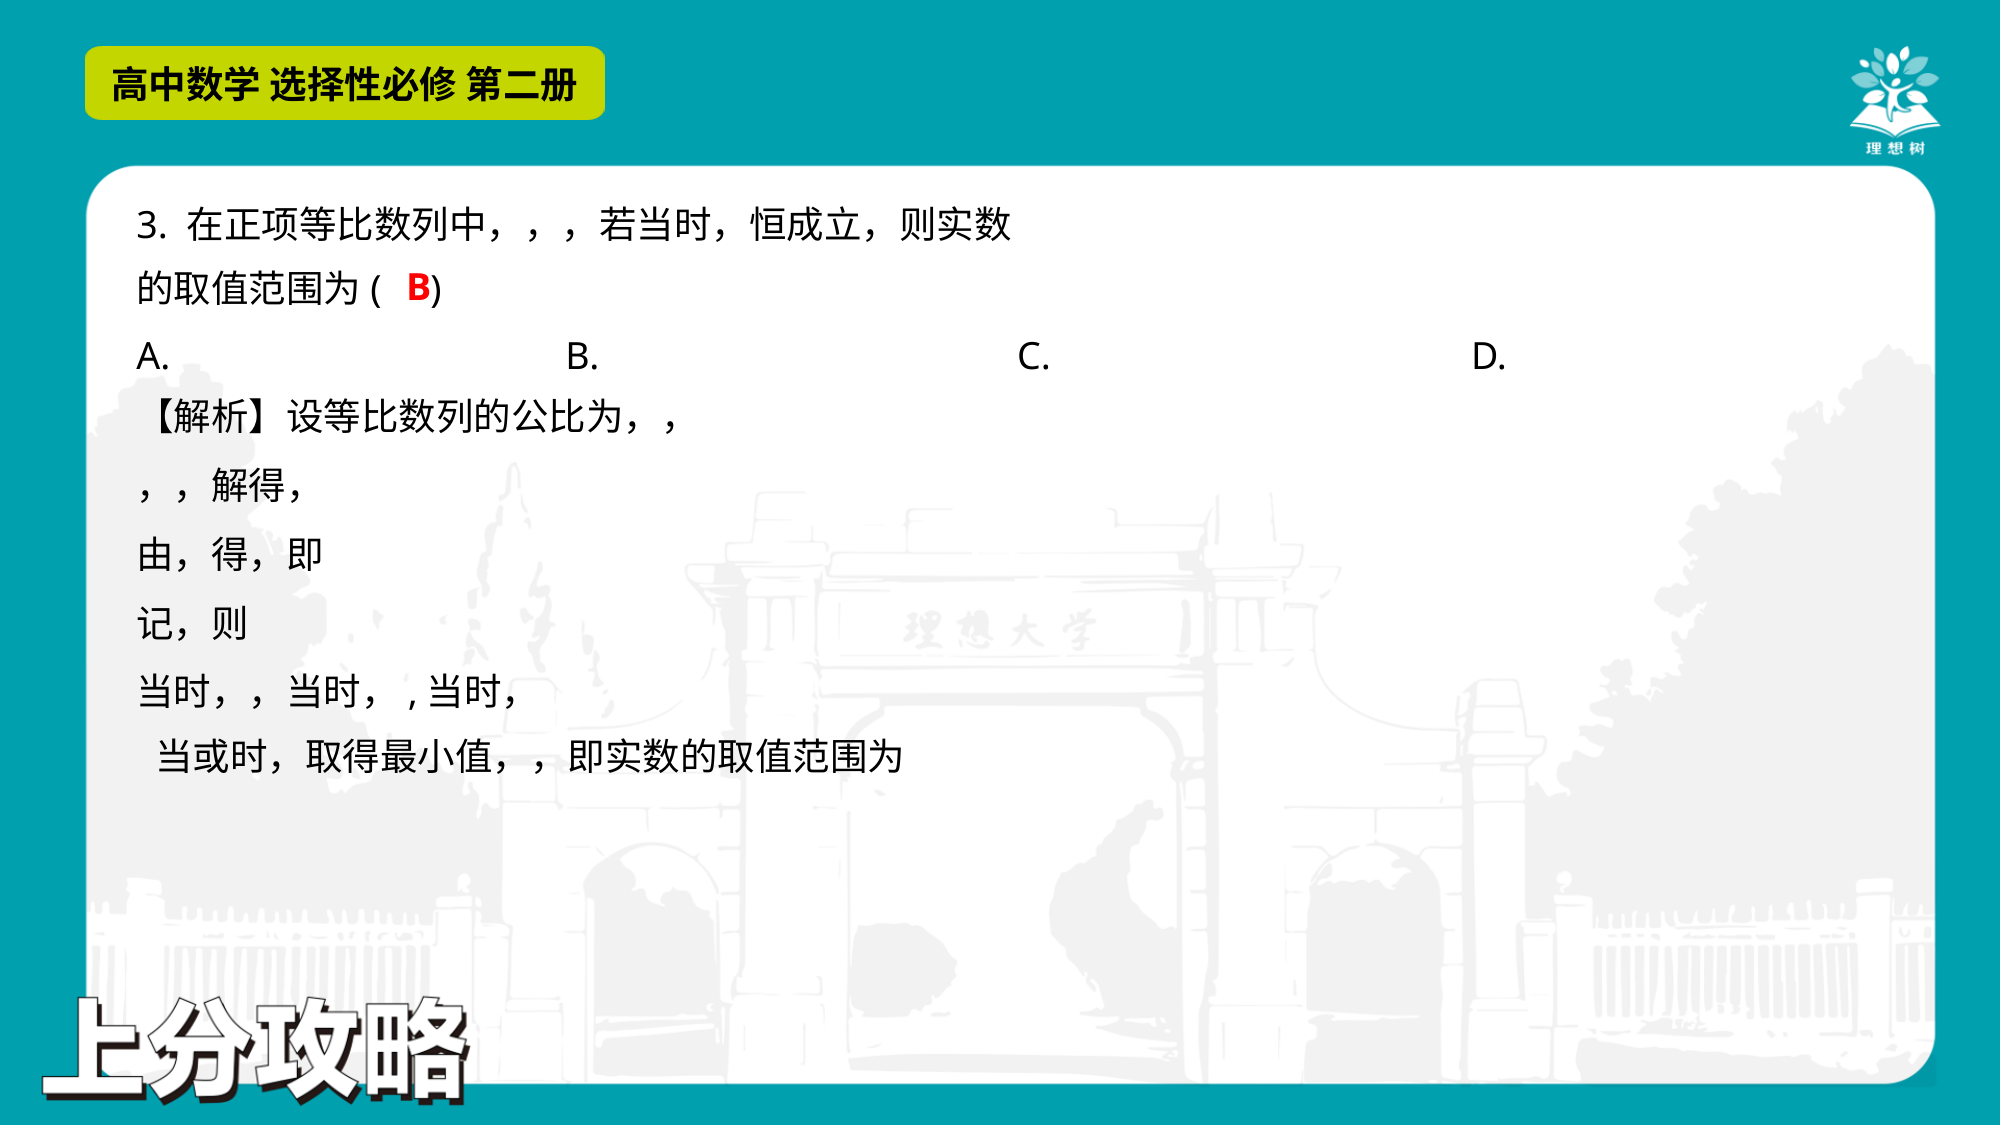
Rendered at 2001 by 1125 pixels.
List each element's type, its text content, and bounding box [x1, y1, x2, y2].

text_box B [391, 243, 446, 302]
picture [0, 0, 2000, 1125]
